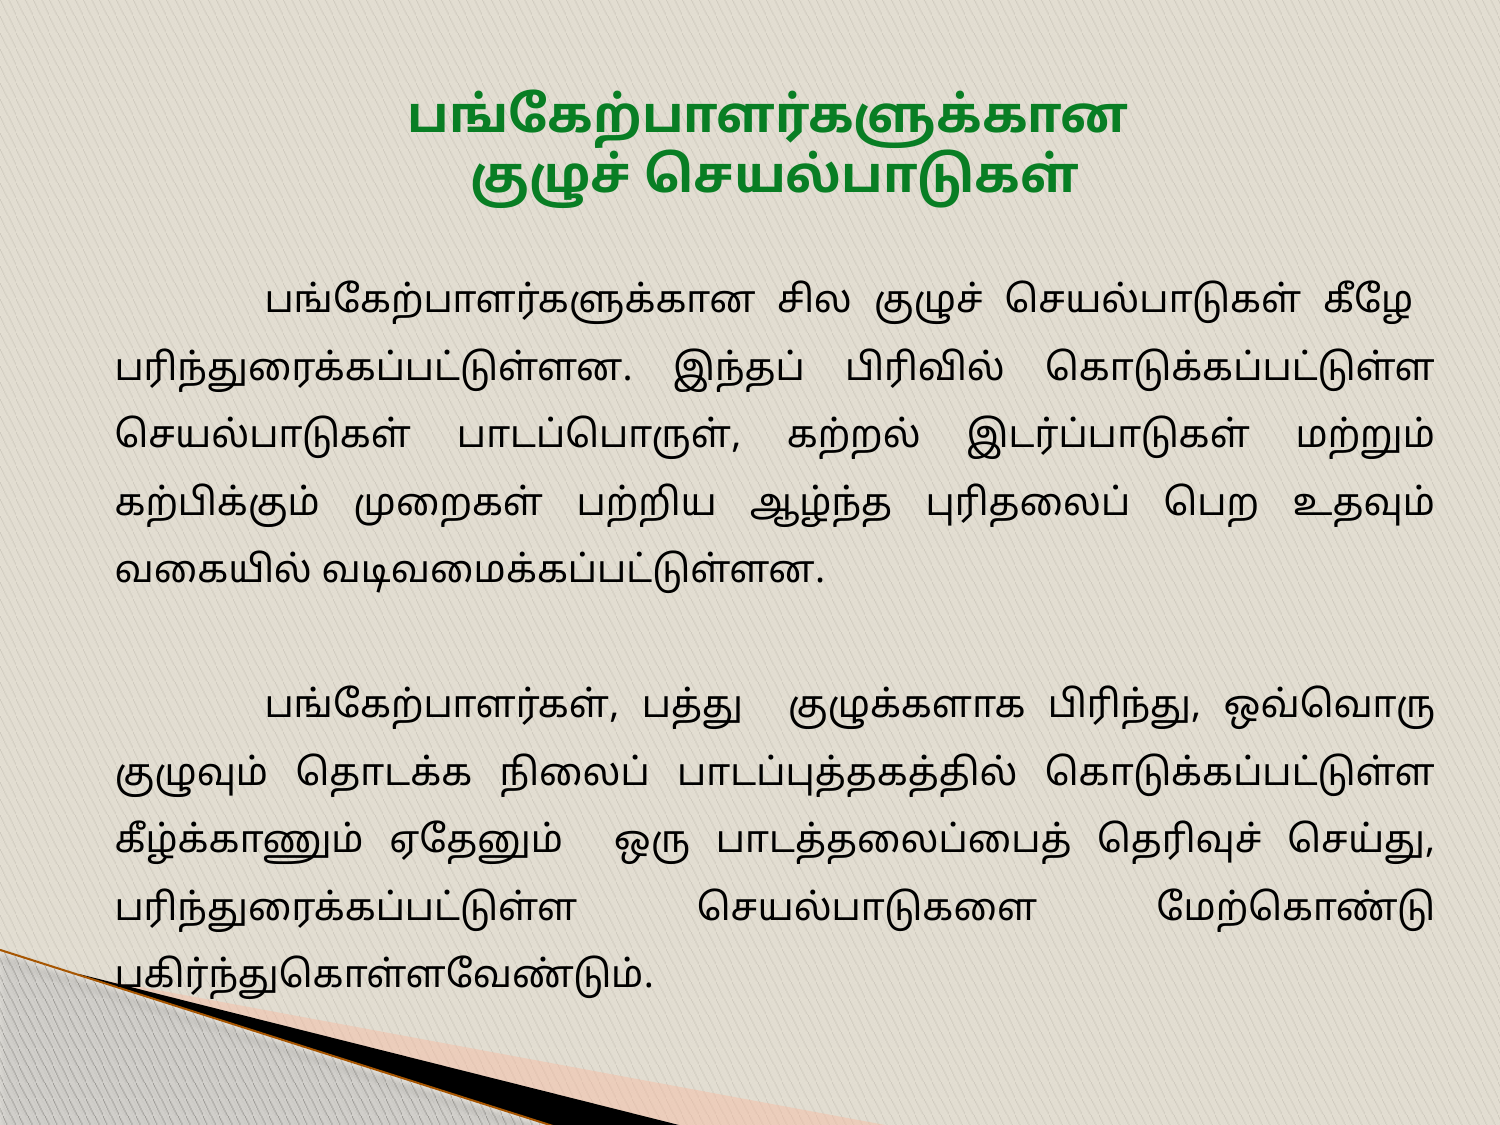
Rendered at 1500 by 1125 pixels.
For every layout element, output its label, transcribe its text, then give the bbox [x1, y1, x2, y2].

text_box பங்கேற்பாளர்களுக்கான குழுச் செயல்பாடுகள் பங்கேற்பாளர்களுக்கான சில குழுச் செயல்பாடுகள் கீழே பரிந்துரைக்கப்பட்டுள்ளன. இந்தப் பிரிவில் கொடுக்கப்பட்டுள்ள செயல்பாடுகள் பாடப்பொருள், கற்றல் இடர்ப்பாடுகள் மற்றும் கற்பிக்கும் முறைகள் பற்றிய ஆழ்ந்த புரிதலைப் பெற உதவும் வகையில் வடிவமைக்கப்பட்டுள்ளன. பங்கேற்பாளர்கள், பத்து குழுக்களாக பிரிந்து, ஒவ்வொரு குழுவும் தொடக்க நிலைப் பாடப்புத்தகத்தில் கொடுக்கப்பட்டுள்ள கீழ்க்காணும் ஏதேனும் ஒரு பாடத்தலைப்பைத் தெரிவுச் செய்து, பரிந்துரைக்கப்பட்டுள்ள செயல்பாடுகளை மேற்கொண்டு பகிர்ந்துகொள்ளவேண்டும். [99, 75, 1450, 1125]
